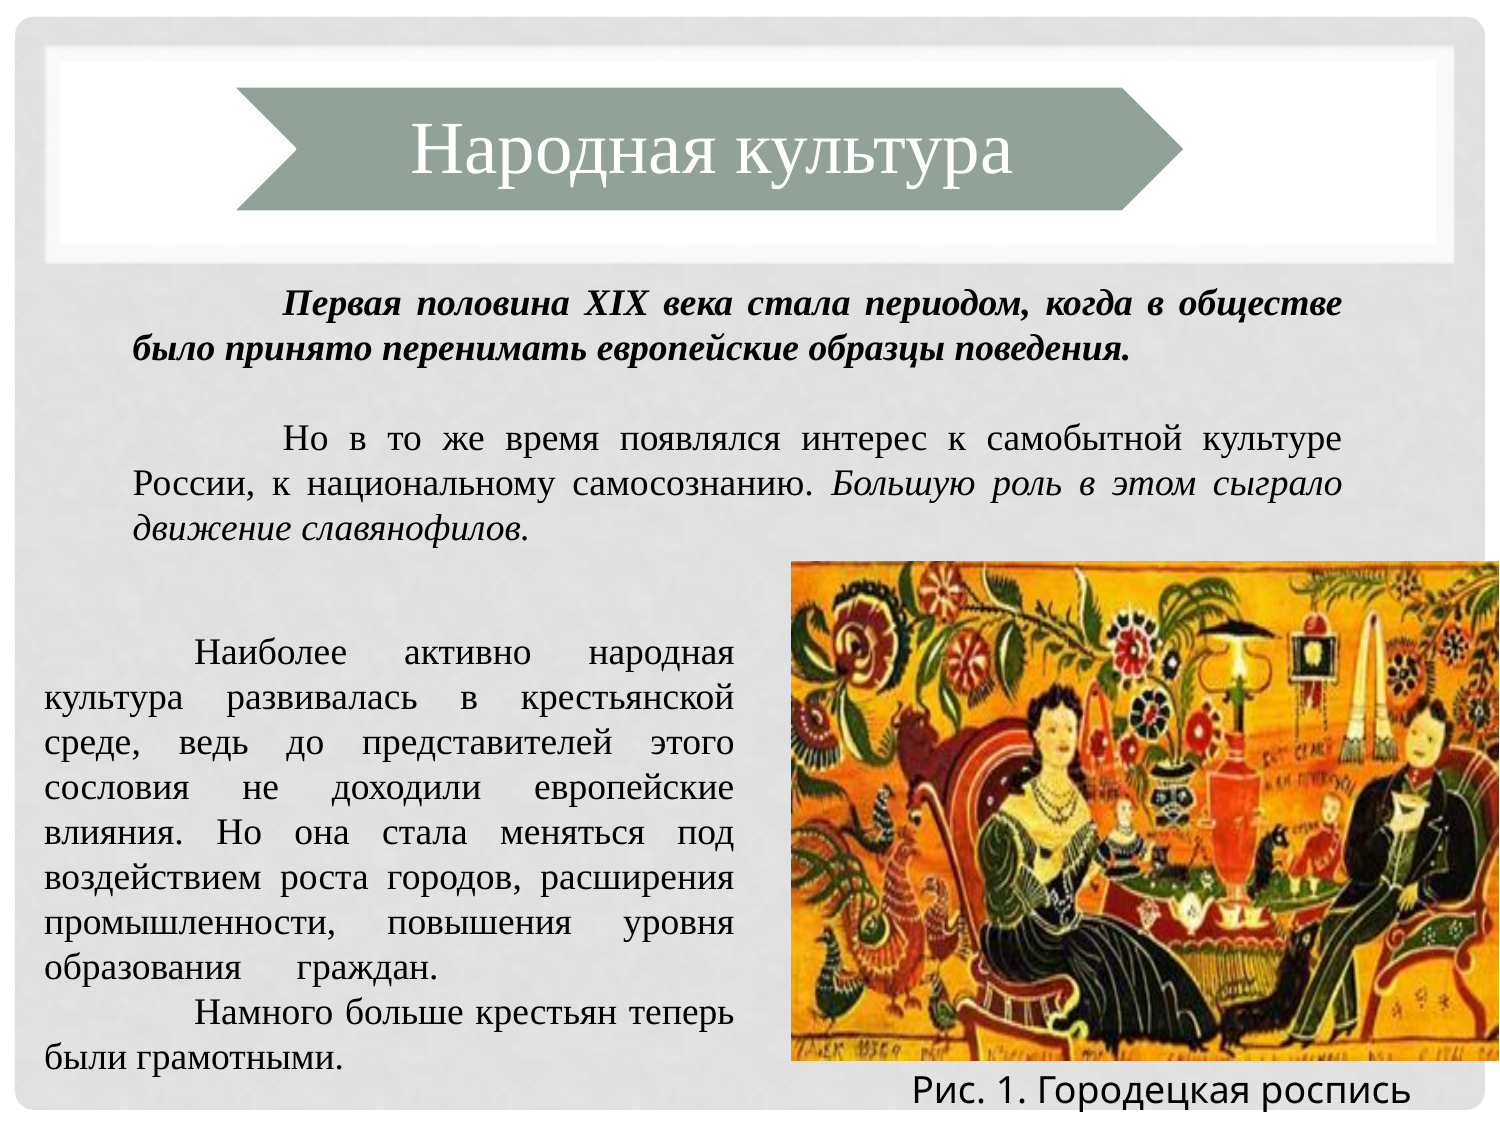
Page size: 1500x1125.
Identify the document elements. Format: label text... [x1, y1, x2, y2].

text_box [229, 30, 1188, 268]
text_box Рис. 1. Городецкая роспись [896, 1061, 1428, 1119]
text_box Наиболее активно народная культура развивалась в крестьянской среде, ведь до представителей этого сословия не доходили европейские влияния. Но она стала меняться под воздействием роста городов, расширения промышленности, повышения уровня образования граждан. Намного больше крестьян теперь были грамотными. [29, 574, 750, 1084]
text_box Первая половина XIX века стала периодом, когда в обществе было принято перенимать европейские образцы поведения. Но в то же время появлялся интерес к самобытной культуре России, к национальному самосознанию. Большую роль в этом сыграло движение славянофилов. [117, 180, 1359, 555]
picture [791, 561, 1500, 1061]
